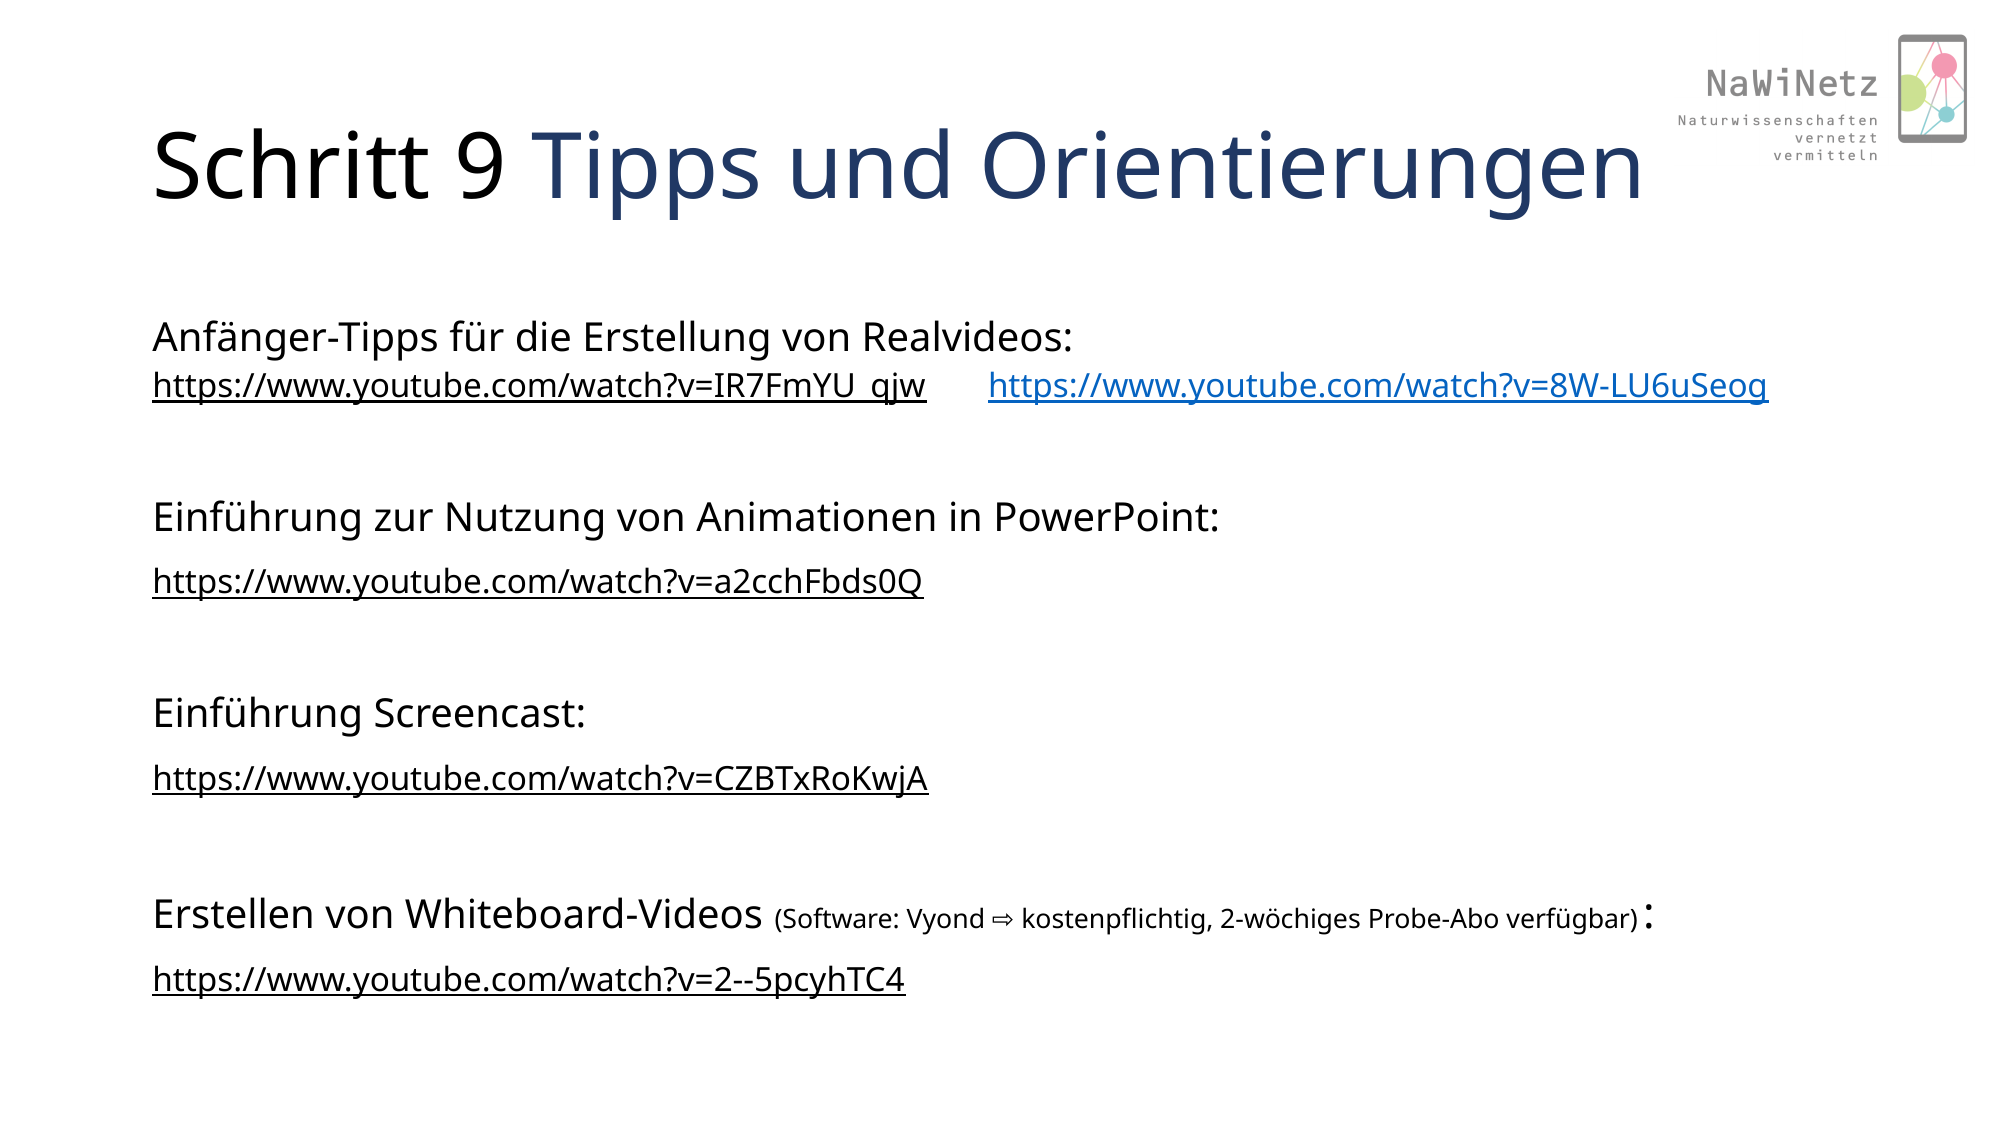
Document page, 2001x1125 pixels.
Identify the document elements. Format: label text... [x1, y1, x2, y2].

list Anfänger-Tipps für die Erstellung von Realvideos: https://www.youtube.com/watch?v=IR7FmYU_qjw https://www.youtube.com/watch?v=8W-LU6uSeog Einführung zur Nutzung von Animationen in PowerPoint: https://www.youtube.com/watch?v=a2cchFbds0Q Einführung Screencast: https://www.youtube.com/watch?v=CZBTxRoKwjA Erstellen von Whiteboard-Videos (Software: Vyond ⇨ kostenpflichtig, 2-wöchiges Probe-Abo verfügbar) : https://www.youtube.com/watch?v=2--5pcyhTC4 [137, 299, 1863, 1014]
title Schritt 9 Tipps und Orientierungen [137, 59, 1863, 278]
picture [1674, 29, 1975, 166]
